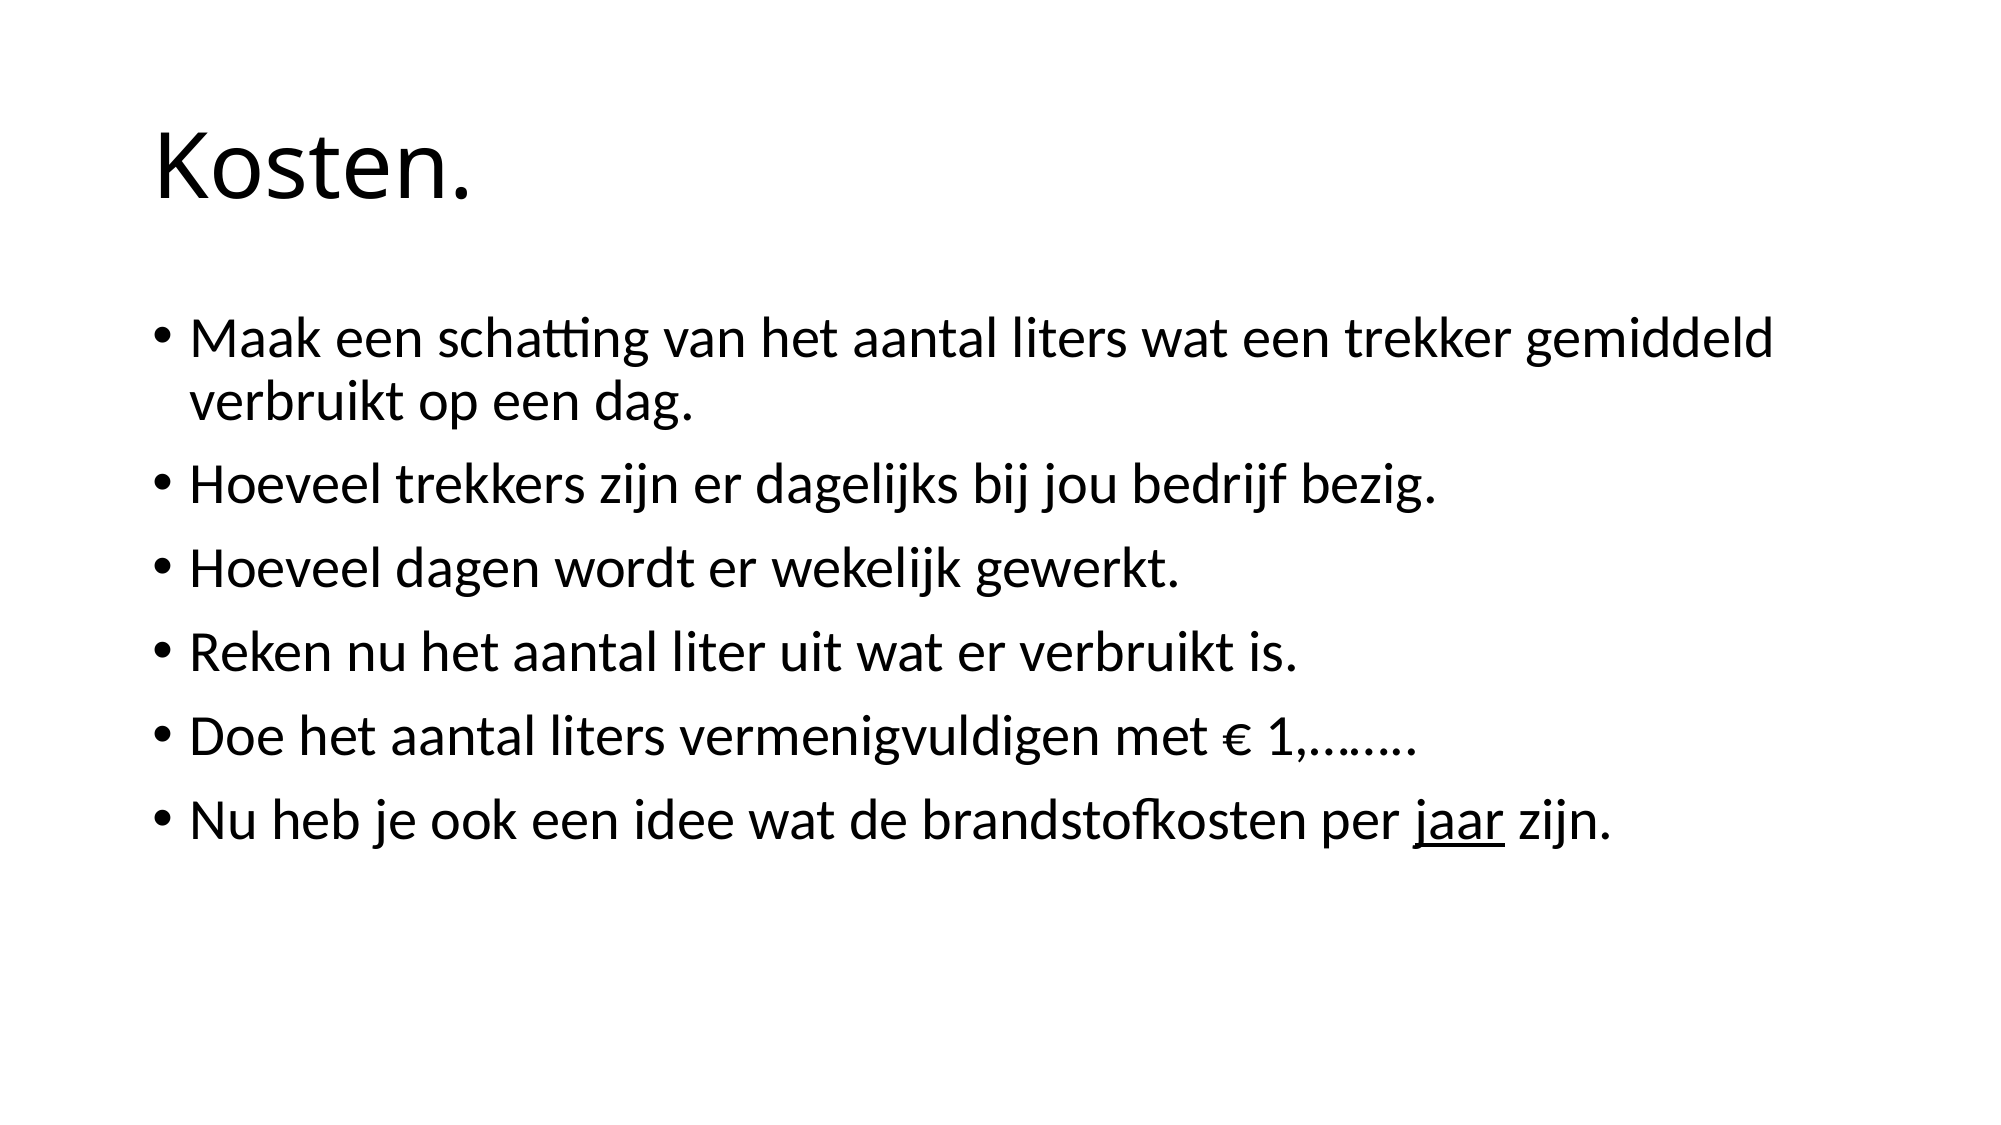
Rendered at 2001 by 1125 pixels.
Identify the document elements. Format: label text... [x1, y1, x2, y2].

list Maak een schatting van het aantal liters wat een trekker gemiddeld verbruikt op een dag. Hoeveel trekkers zijn er dagelijks bij jou bedrijf bezig. Hoeveel dagen wordt er wekelijk gewerkt. Reken nu het aantal liter uit wat er verbruikt is. Doe het aantal liters vermenigvuldigen met € 1,…….. Nu heb je ook een idee wat de brandstofkosten per jaar zijn. [137, 299, 1863, 1014]
title Kosten. [137, 59, 1863, 278]
